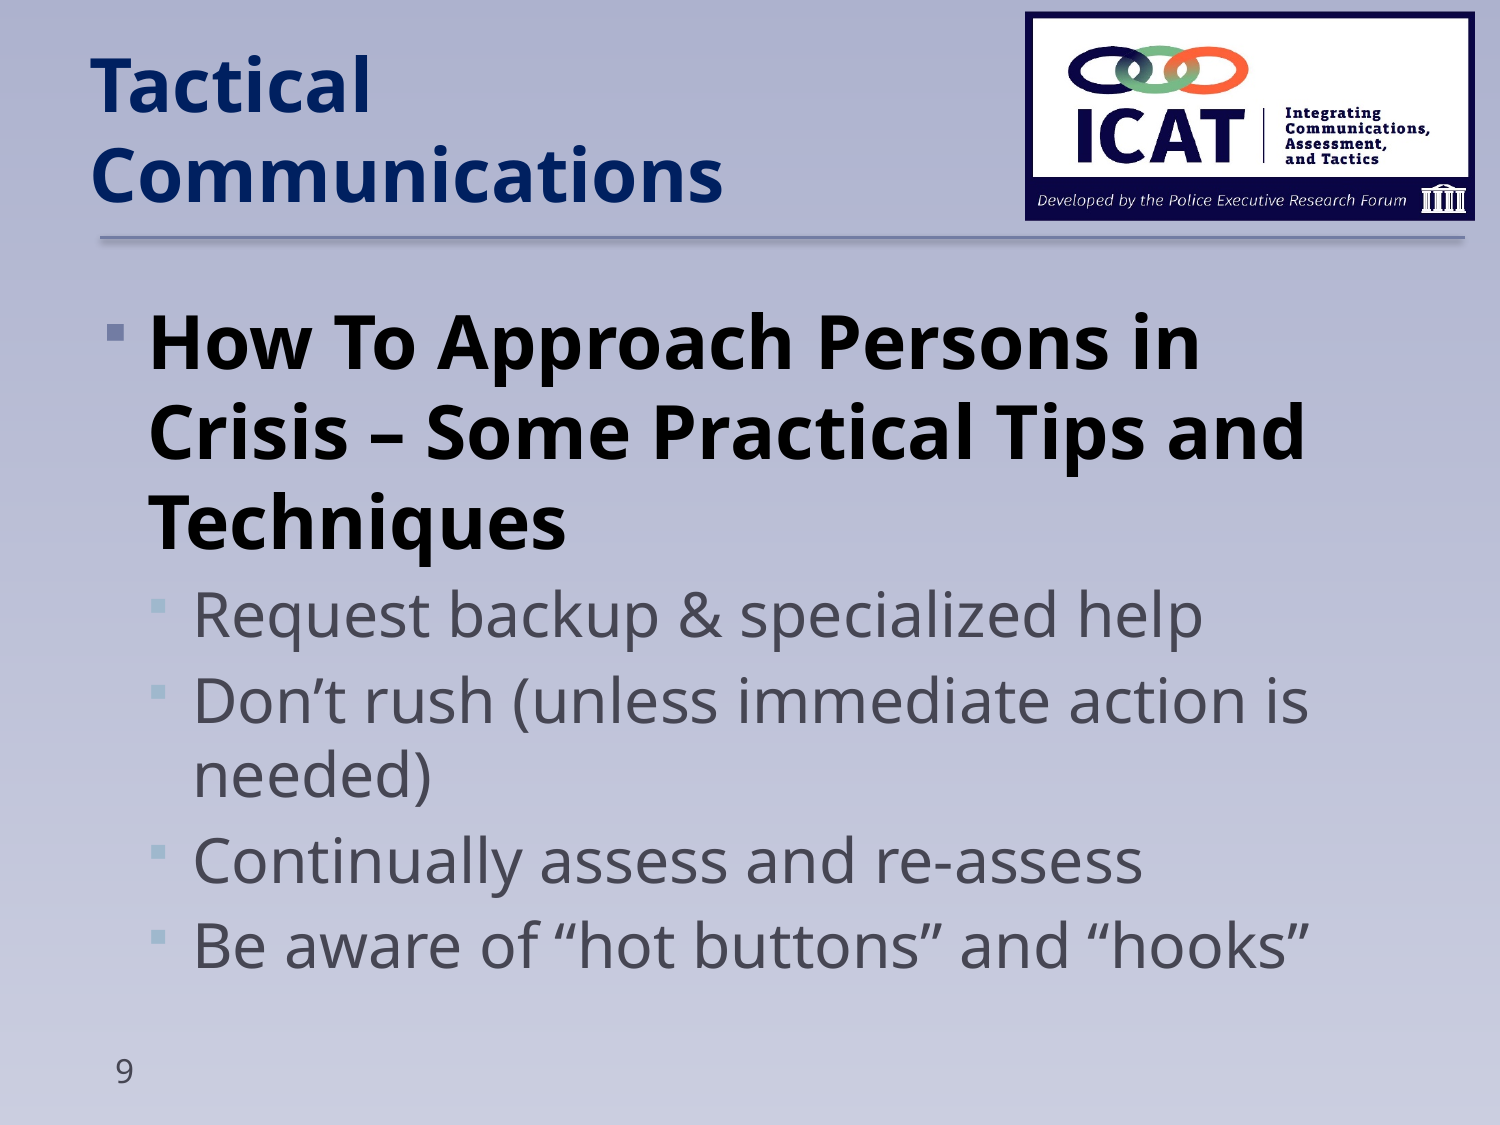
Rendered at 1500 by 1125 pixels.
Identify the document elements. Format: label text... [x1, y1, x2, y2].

slide_number 9 [100, 1075, 426, 1103]
picture [1024, 11, 1476, 221]
list How To Approach Persons in Crisis – Some Practical Tips and Techniques Request backup & specialized help Don’t rush (unless immediate action is needed) Continually assess and re-assess Be aware of “hot buttons” and “hooks” [87, 287, 1438, 1075]
title Tactical Communications [75, 24, 1018, 225]
